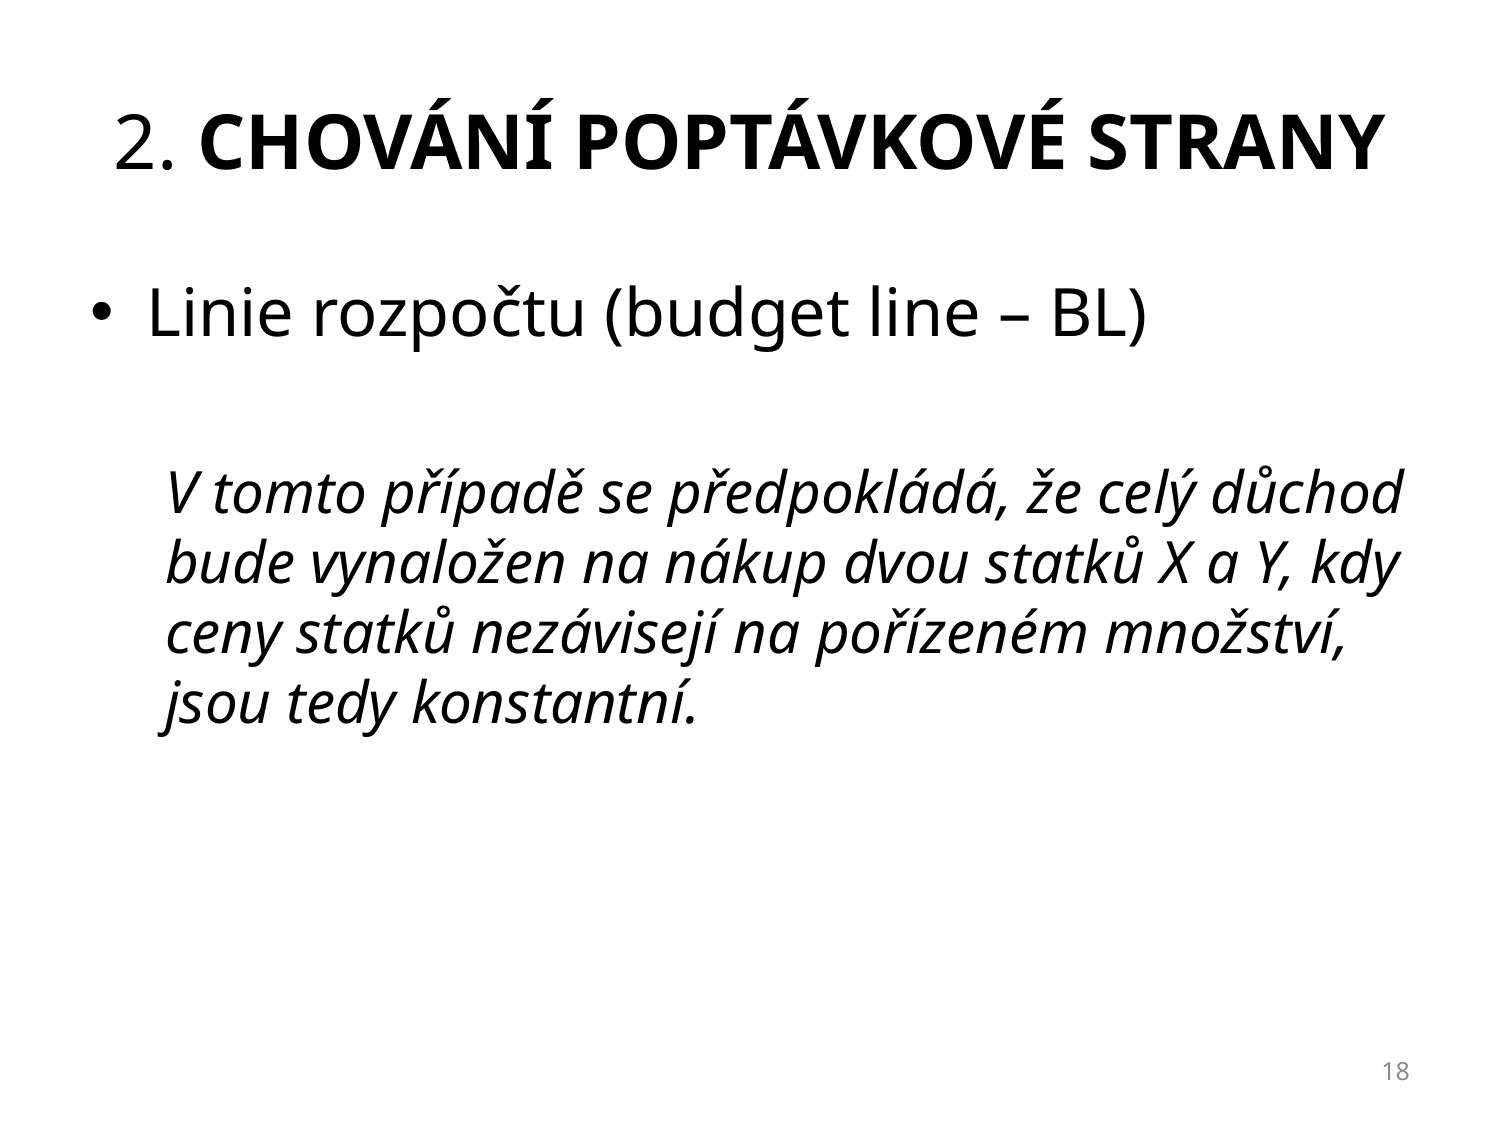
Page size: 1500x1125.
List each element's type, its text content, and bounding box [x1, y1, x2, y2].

title 2. chování poptávkové strany [75, 45, 1425, 233]
slide_number 18 [1074, 1042, 1425, 1103]
list Linie rozpočtu (budget line – BL) V tomto případě se předpokládá, že celý důchod bude vynaložen na nákup dvou statků X a Y, kdy ceny statků nezávisejí na pořízeném množství, jsou tedy konstantní. [75, 262, 1425, 1005]
